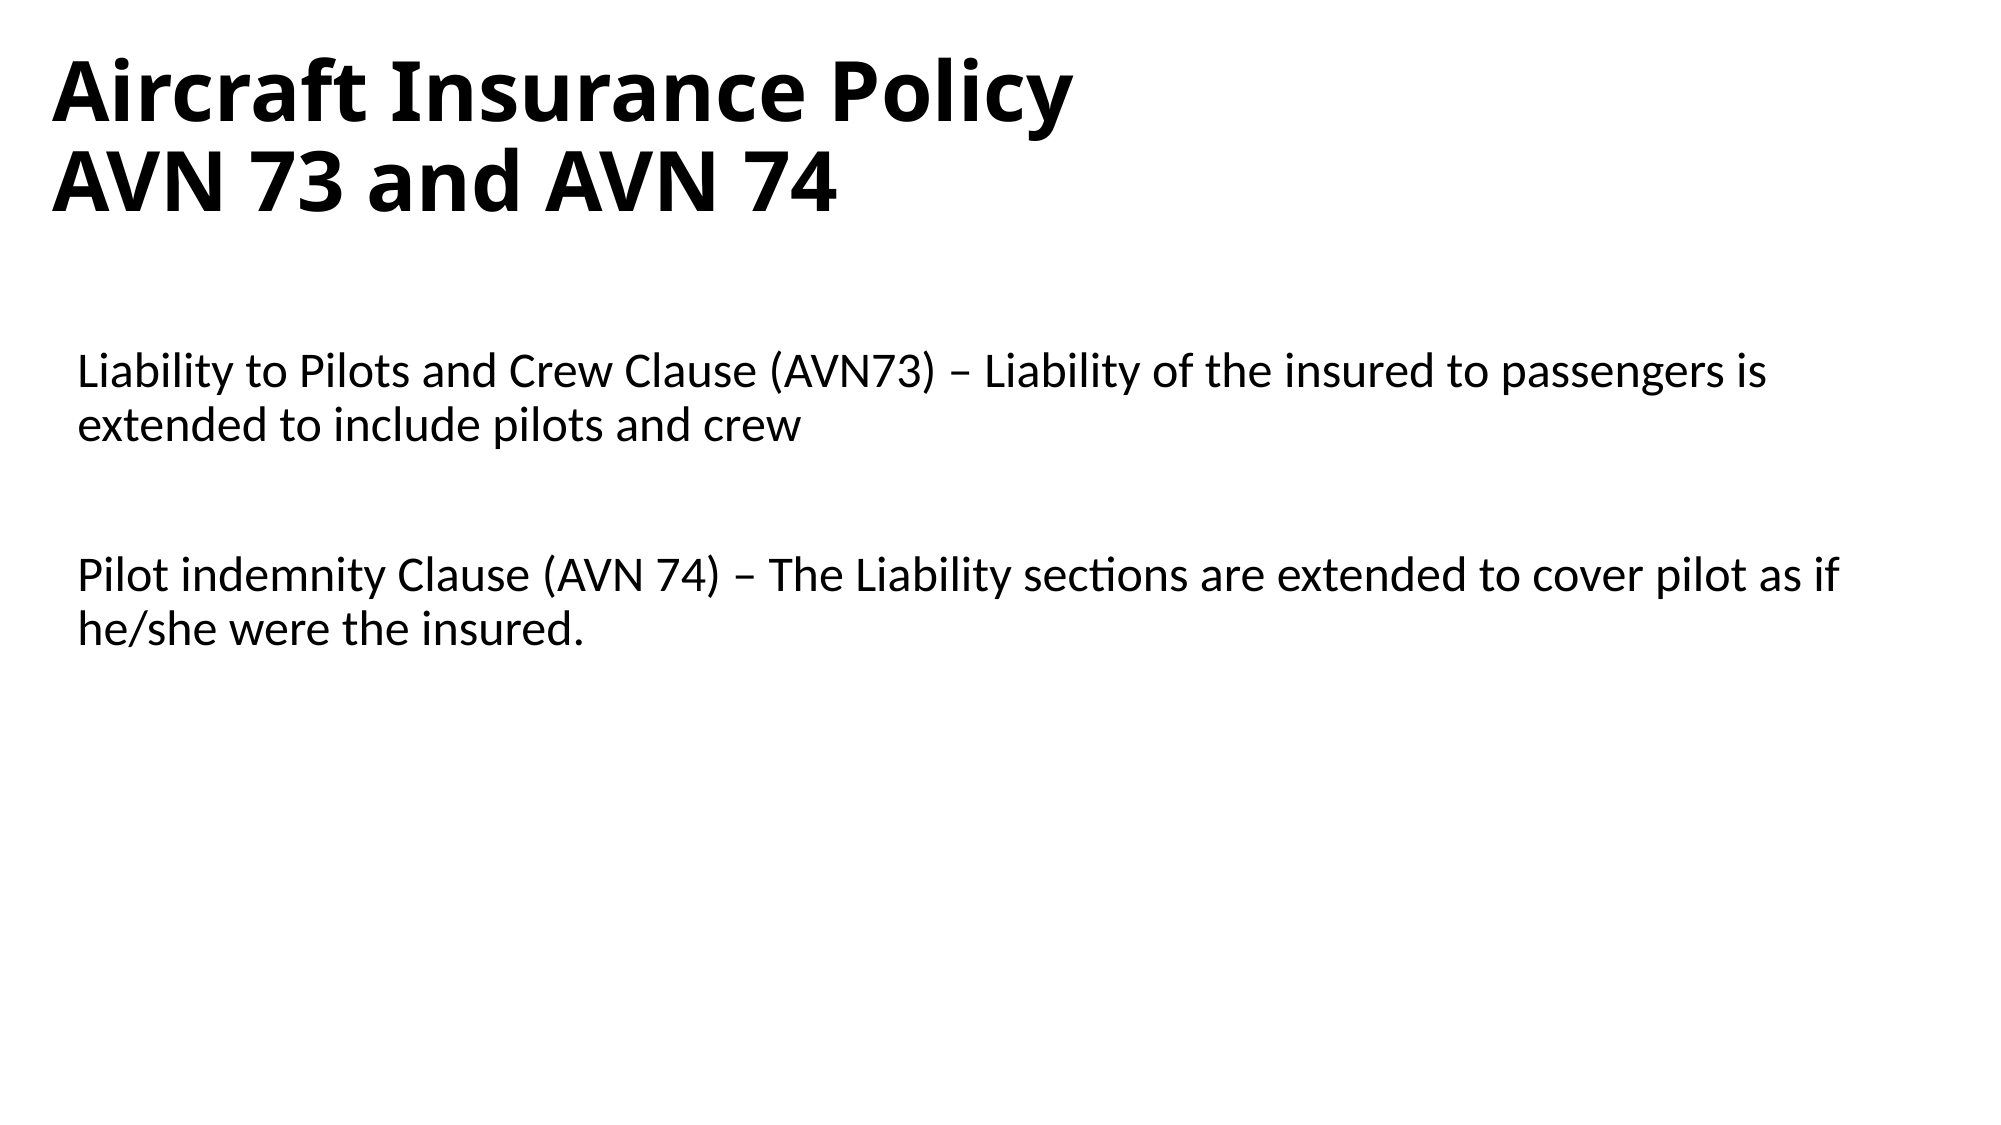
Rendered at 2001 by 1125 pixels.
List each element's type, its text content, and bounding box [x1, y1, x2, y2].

list Liability to Pilots and Crew Clause (AVN73) – Liability of the insured to passengers is extended to include pilots and crew Pilot indemnity Clause (AVN 74) – The Liability sections are extended to cover pilot as if he/she were the insured. [62, 336, 1963, 1025]
title Aircraft Insurance Policy AVN 73 and AVN 74 [37, 24, 1649, 255]
